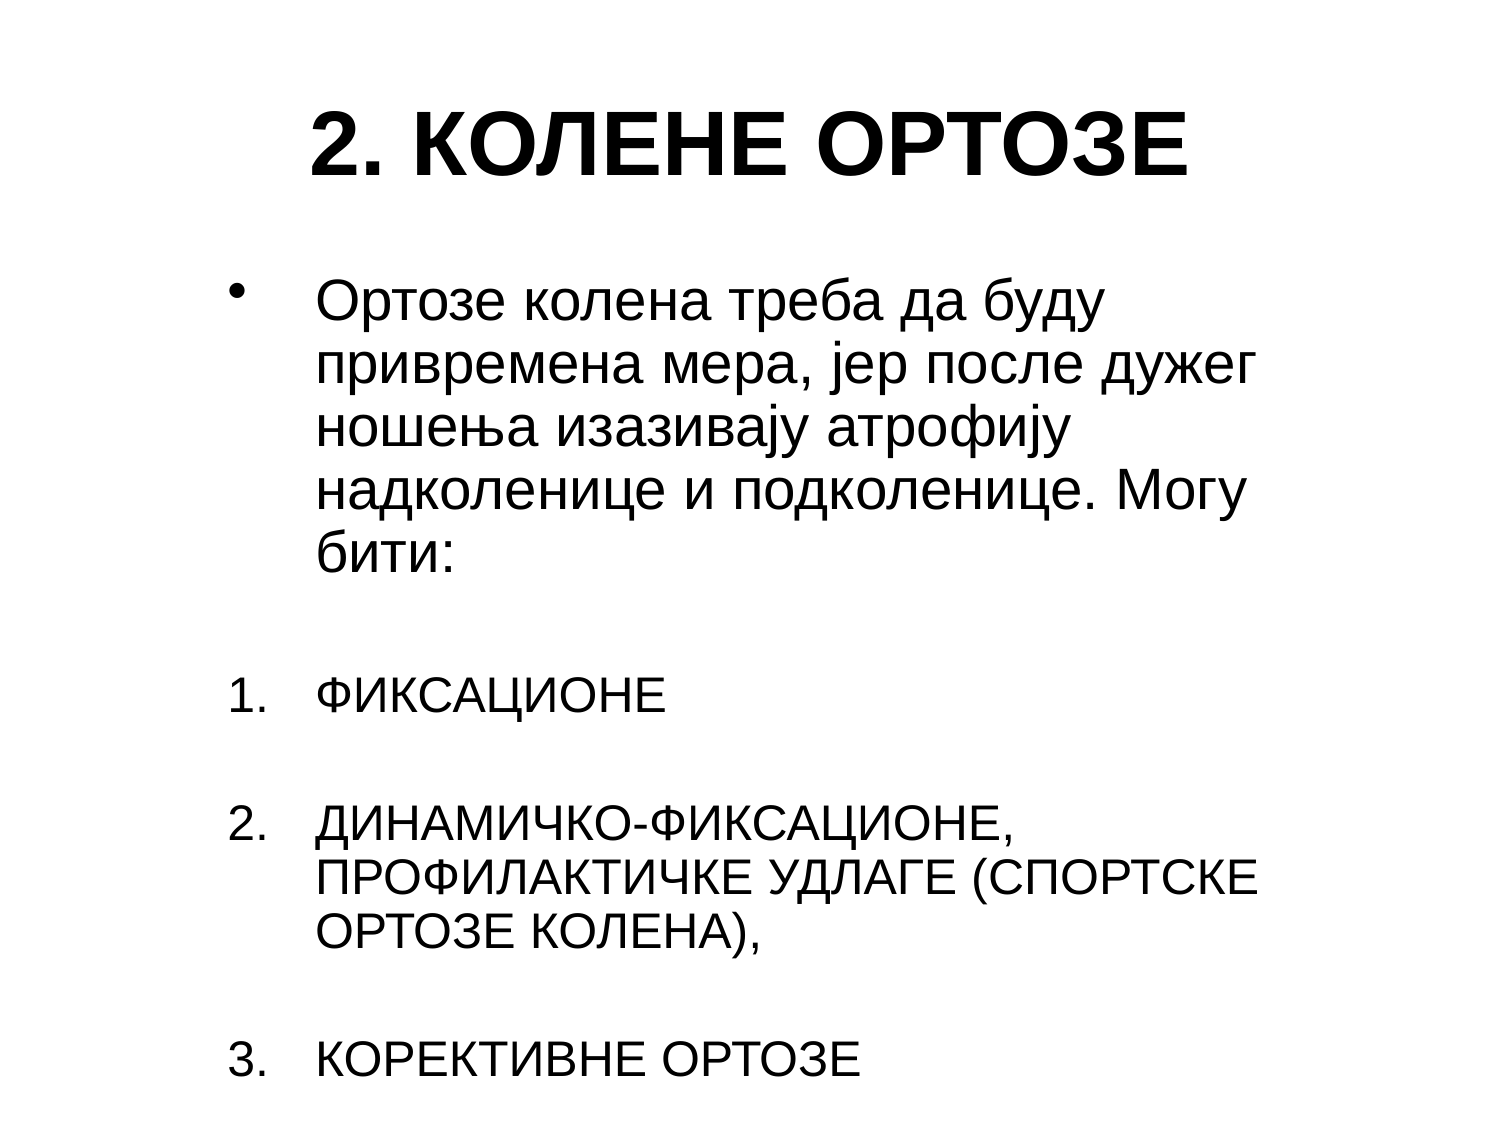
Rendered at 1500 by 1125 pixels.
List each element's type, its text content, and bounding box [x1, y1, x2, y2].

list Ортозе колена треба да буду привремена мера, јер после дужег ношења изазивају атрофију надколенице и подколенице. Могу бити: ФИКСАЦИОНЕ ДИНАМИЧКО-ФИКСАЦИОНЕ, ПРОФИЛАКТИЧКЕ УДЛАГЕ (СПОРТСКЕ ОРТОЗЕ КОЛЕНА), КОРЕКТИВНЕ ОРТОЗЕ [212, 262, 1400, 1005]
title 2. КОЛЕНЕ ОРТОЗЕ [75, 45, 1425, 233]
